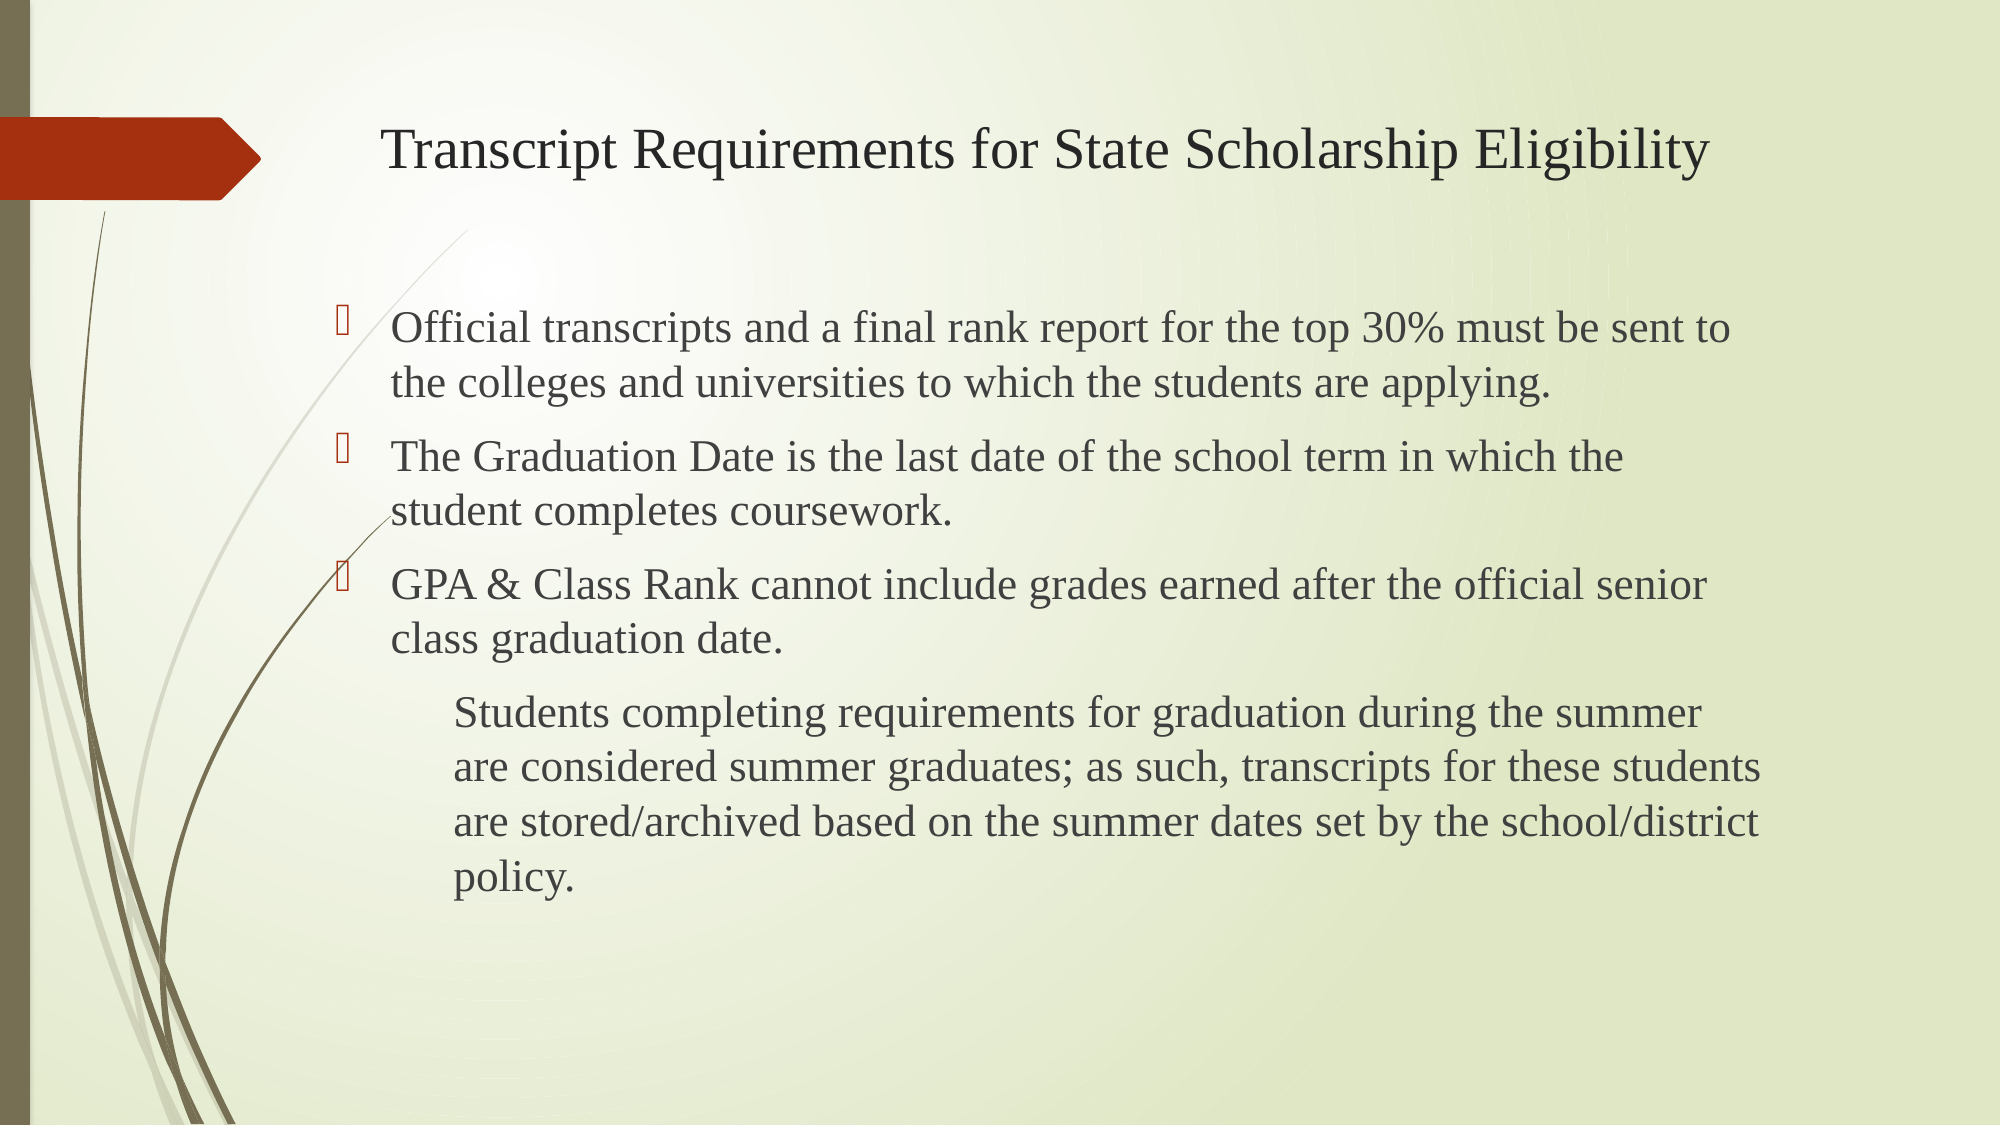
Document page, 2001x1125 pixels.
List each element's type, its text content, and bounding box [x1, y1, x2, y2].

title Transcript Requirements for State Scholarship Eligibility [365, 102, 1828, 222]
list Official transcripts and a final rank report for the top 30% must be sent to the colleges and universities to which the students are applying. The Graduation Date is the last date of the school term in which the student completes coursework. GPA & Class Rank cannot include grades earned after the official senior class graduation date. Students completing requirements for graduation during the summer are considered summer graduates; as such, transcripts for these students are stored/archived based on the summer dates set by the school/district policy. [320, 290, 1783, 910]
